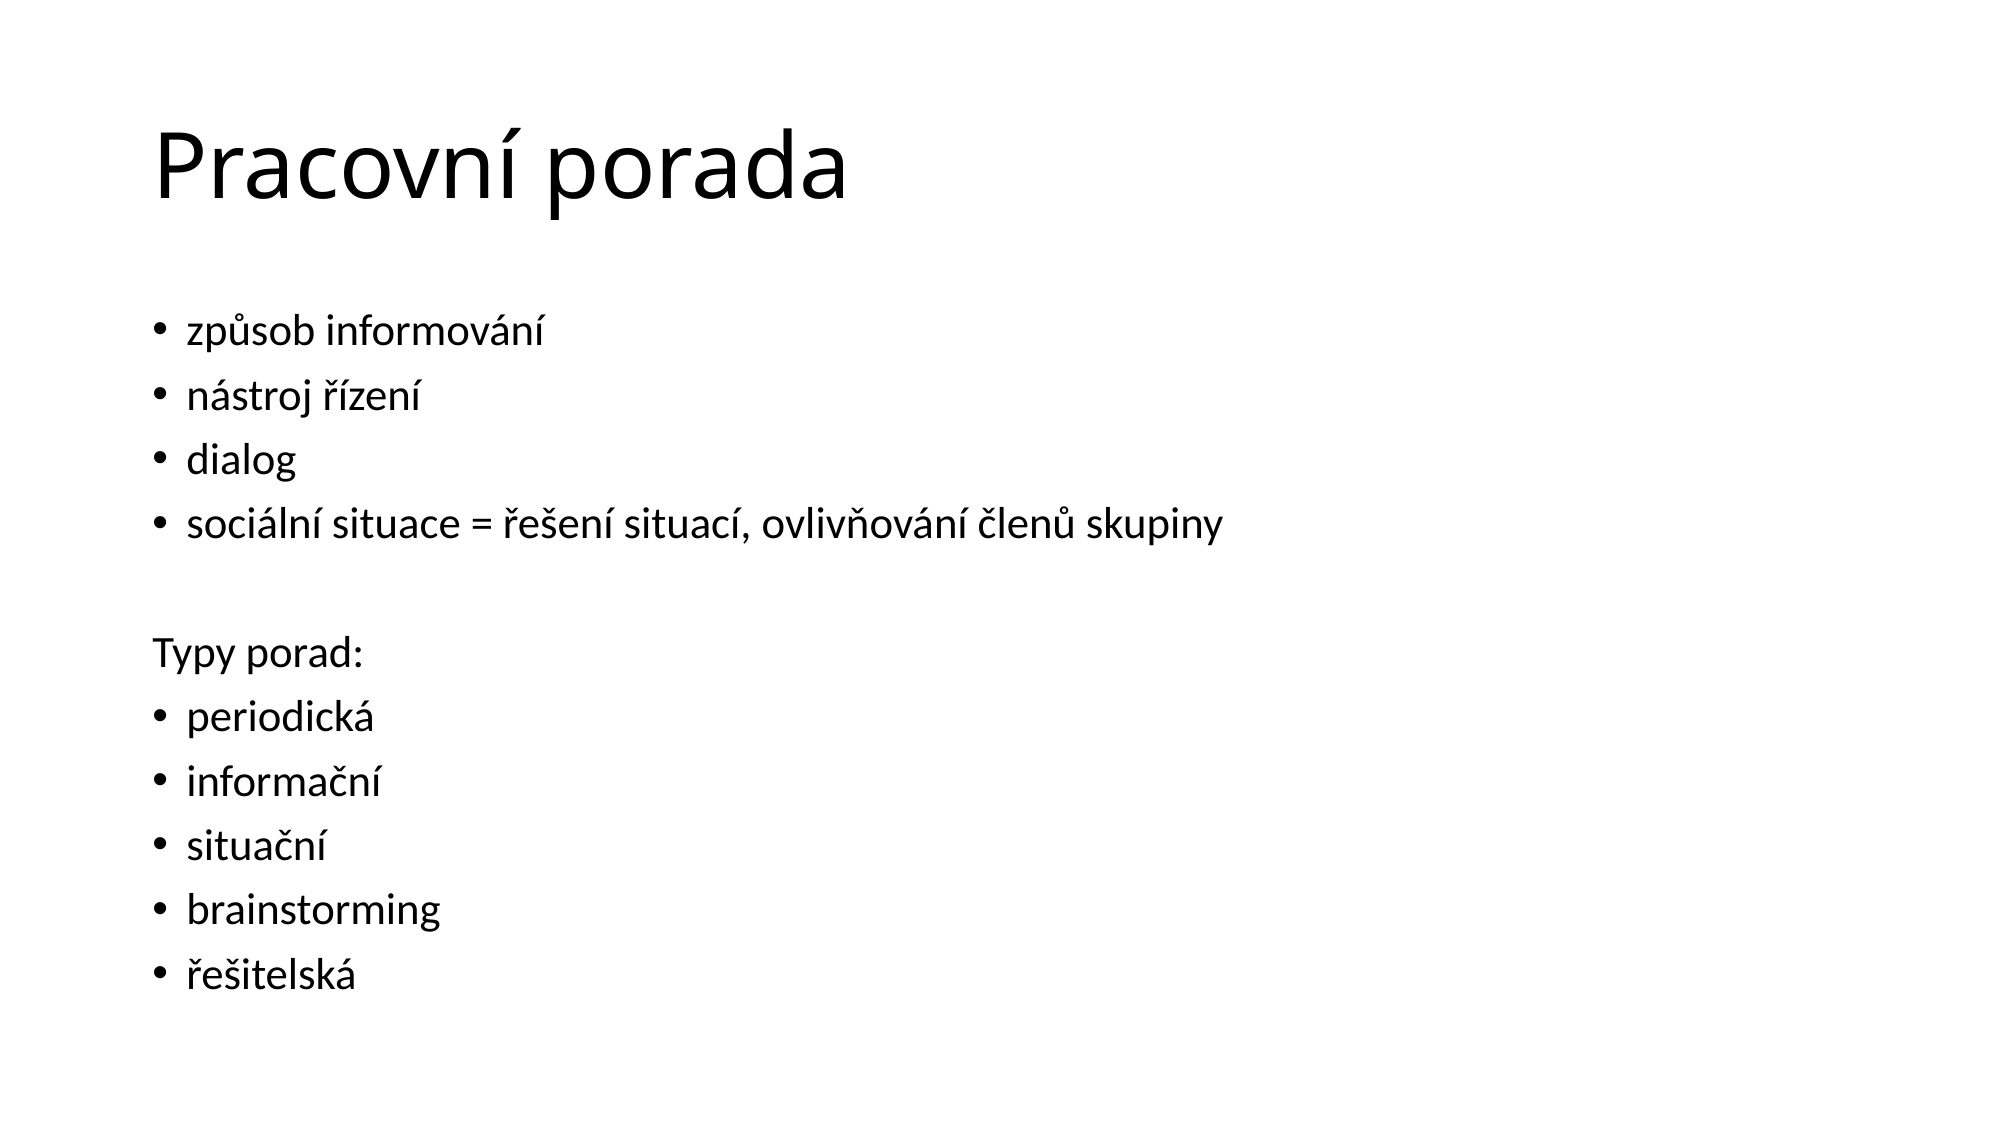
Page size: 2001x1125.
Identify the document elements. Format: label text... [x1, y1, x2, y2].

list způsob informování nástroj řízení dialog sociální situace = řešení situací, ovlivňování členů skupiny Typy porad: periodická informační situační brainstorming řešitelská [137, 299, 1863, 1014]
title Pracovní porada [137, 59, 1863, 278]
